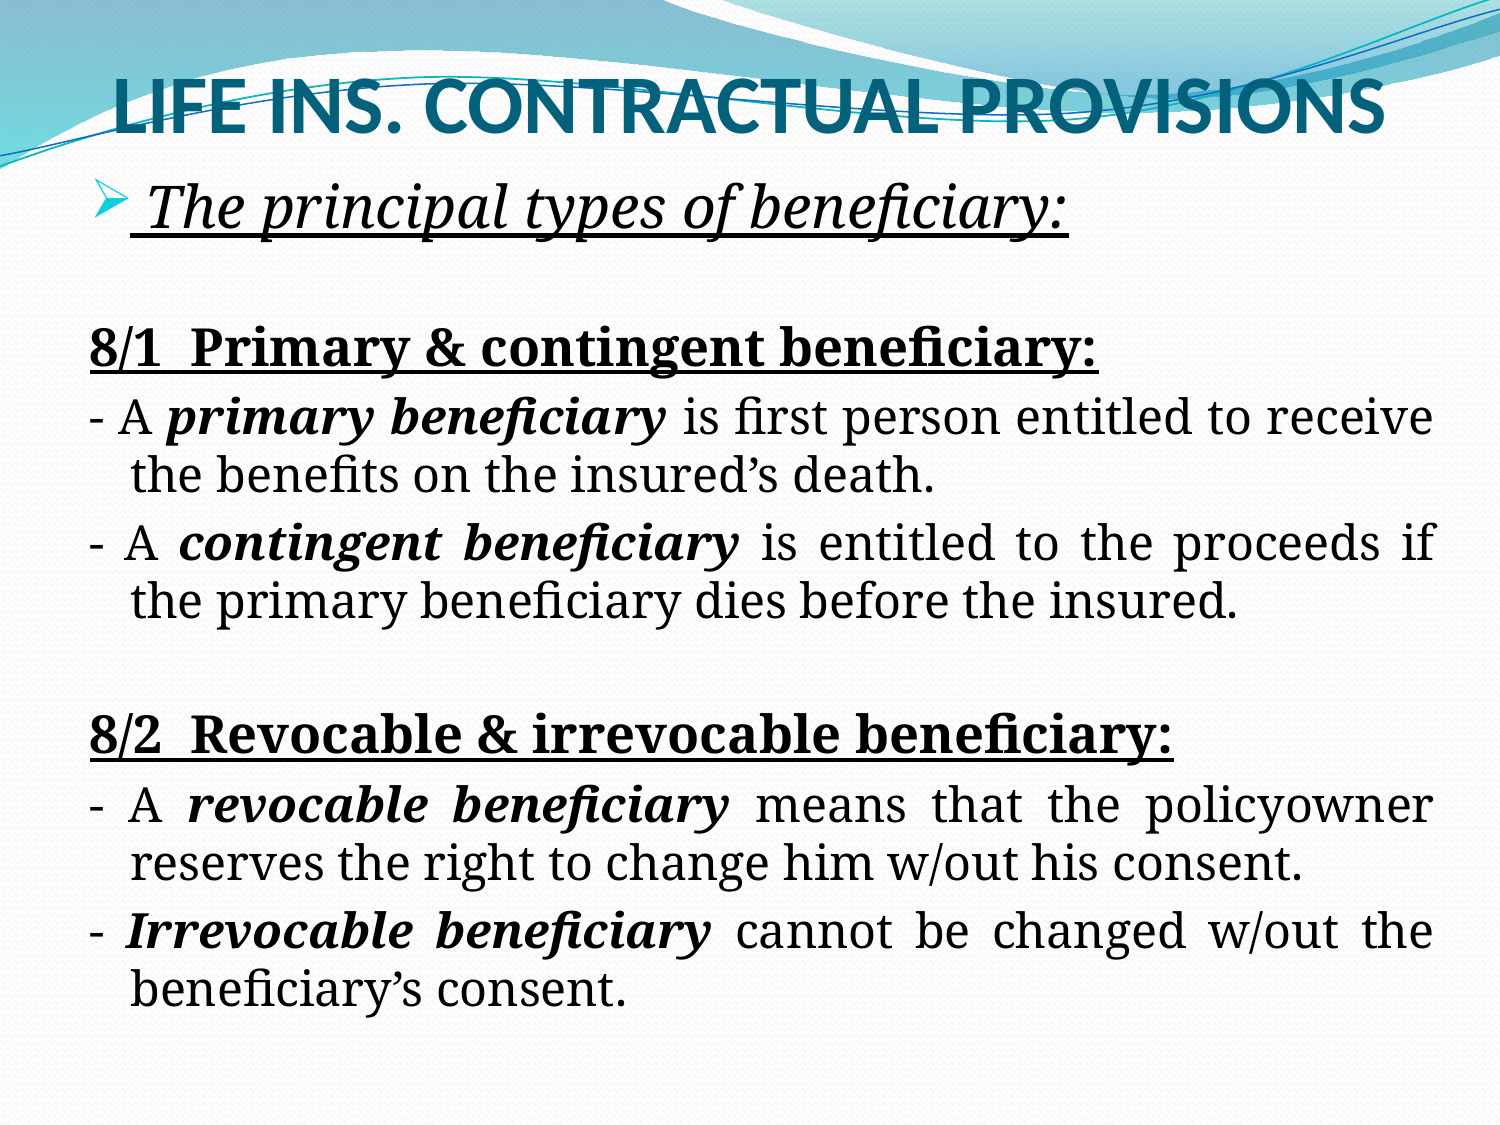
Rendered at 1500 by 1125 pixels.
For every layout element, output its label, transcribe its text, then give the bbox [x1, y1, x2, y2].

title LIFE INS. CONTRACTUAL PROVISIONS [75, 0, 1425, 150]
list The principal types of beneficiary: 8/1 Primary & contingent beneficiary: - A primary beneficiary is first person entitled to receive the benefits on the insured’s death. - A contingent beneficiary is entitled to the proceeds if the primary beneficiary dies before the insured. 8/2 Revocable & irrevocable beneficiary: - A revocable beneficiary means that the policyowner reserves the right to change him w/out his consent. - Irrevocable beneficiary cannot be changed w/out the beneficiary’s consent. [75, 162, 1450, 1038]
